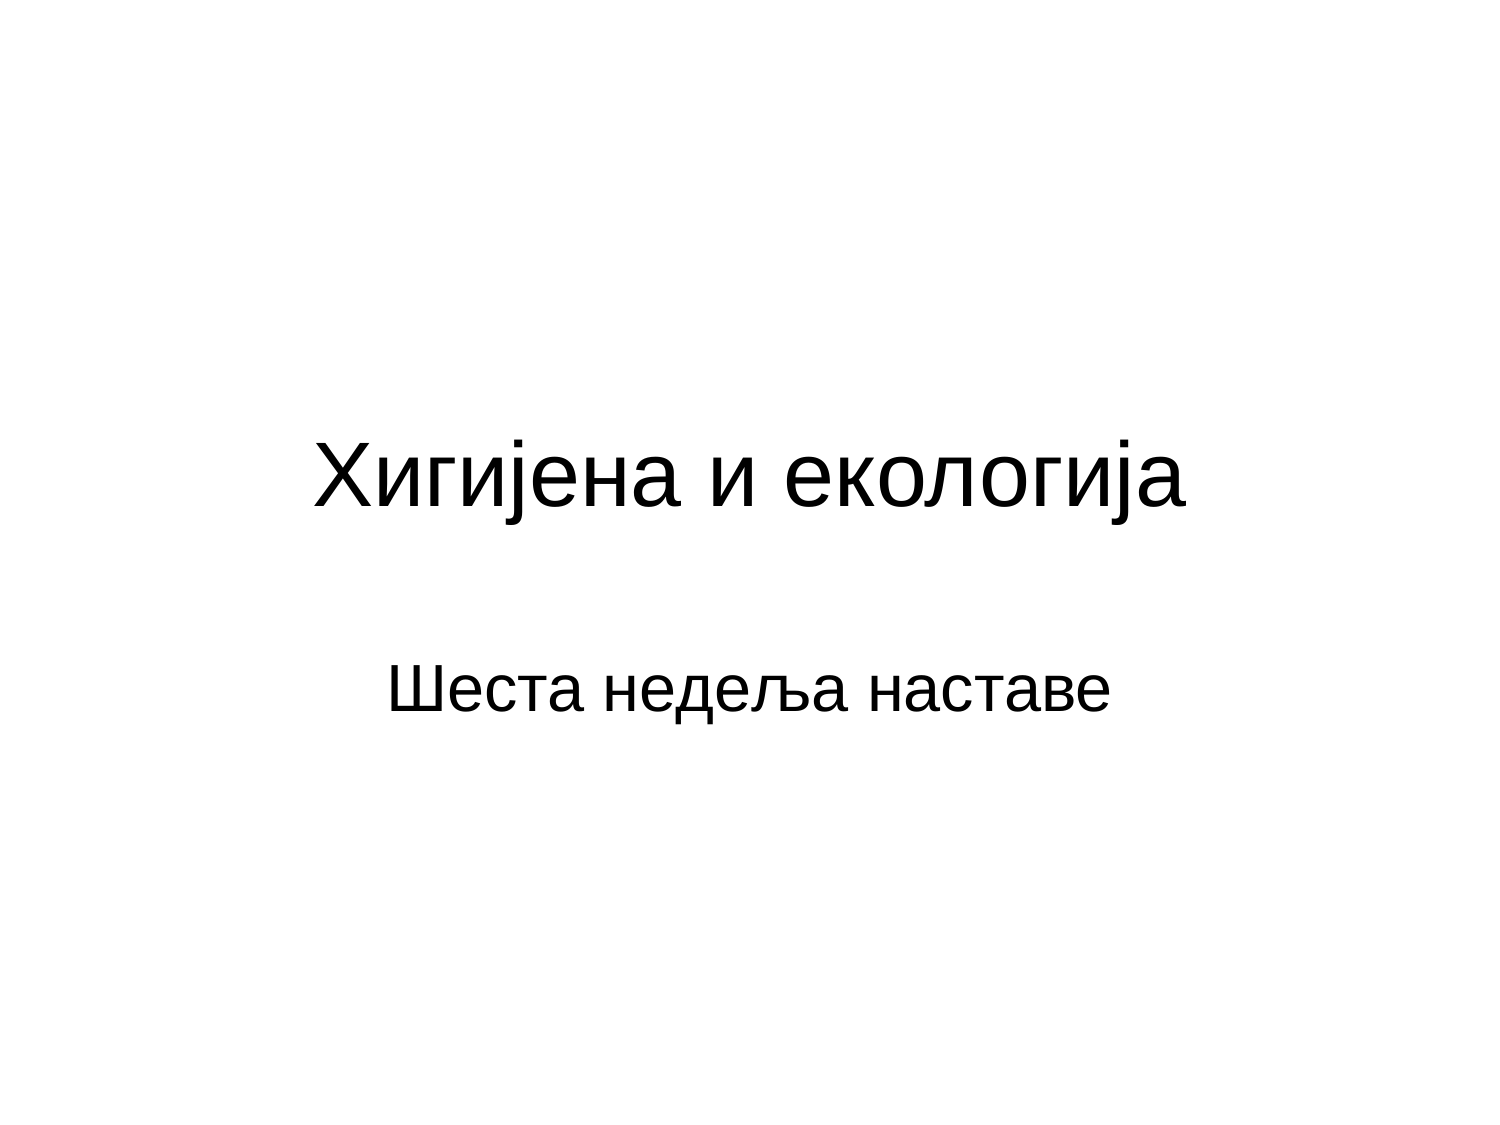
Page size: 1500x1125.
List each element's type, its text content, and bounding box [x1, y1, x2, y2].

subtitle Шеста недеља наставе [224, 637, 1276, 926]
title Хигијена и екологија [112, 349, 1388, 591]
